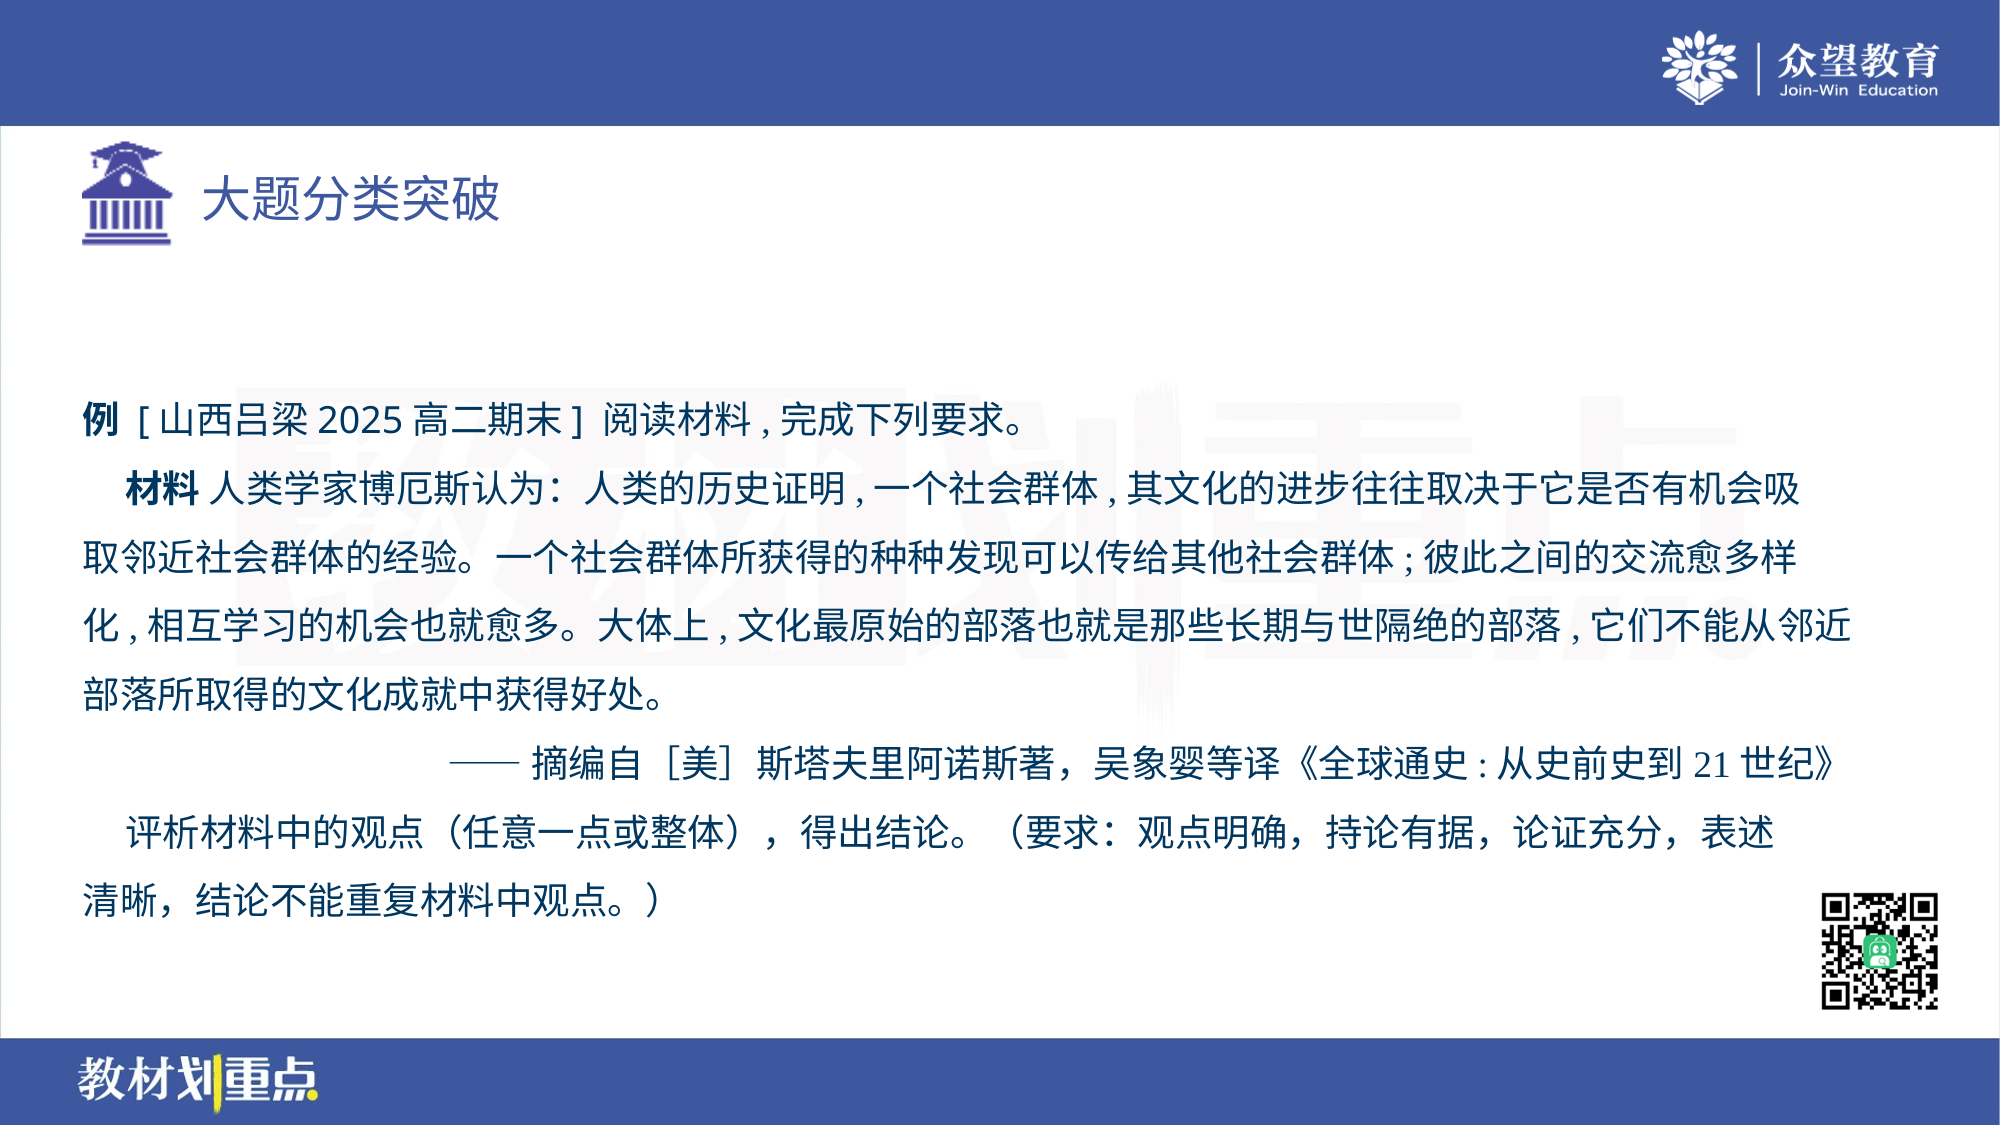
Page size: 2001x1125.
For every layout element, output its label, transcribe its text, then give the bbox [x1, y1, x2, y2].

text_box 例 [山西吕梁2025高二期末] 阅读材料,完成下列要求。 材料 人类学家博厄斯认为：人类的历史证明,一个社会群体,其文化的进步往往取决于它是否有机会吸 取邻近社会群体的经验。一个社会群体所获得的种种发现可以传给其他社会群体;彼此之间的交流愈多样 化,相互学习的机会也就愈多。大体上,文化最原始的部落也就是那些长期与世隔绝的部落,它们不能从邻近 部落所取得的文化成就中获得好处。 ——摘编自［美］斯塔夫里阿诺斯著，吴象婴等译《全球通史:从史前史到21世纪》 评析材料中的观点（任意一点或整体），得出结论。（要求：观点明确，持论有据，论证充分，表述 清晰，结论不能重复材料中观点。） [82, 372, 1817, 912]
picture [0, 0, 2000, 1125]
